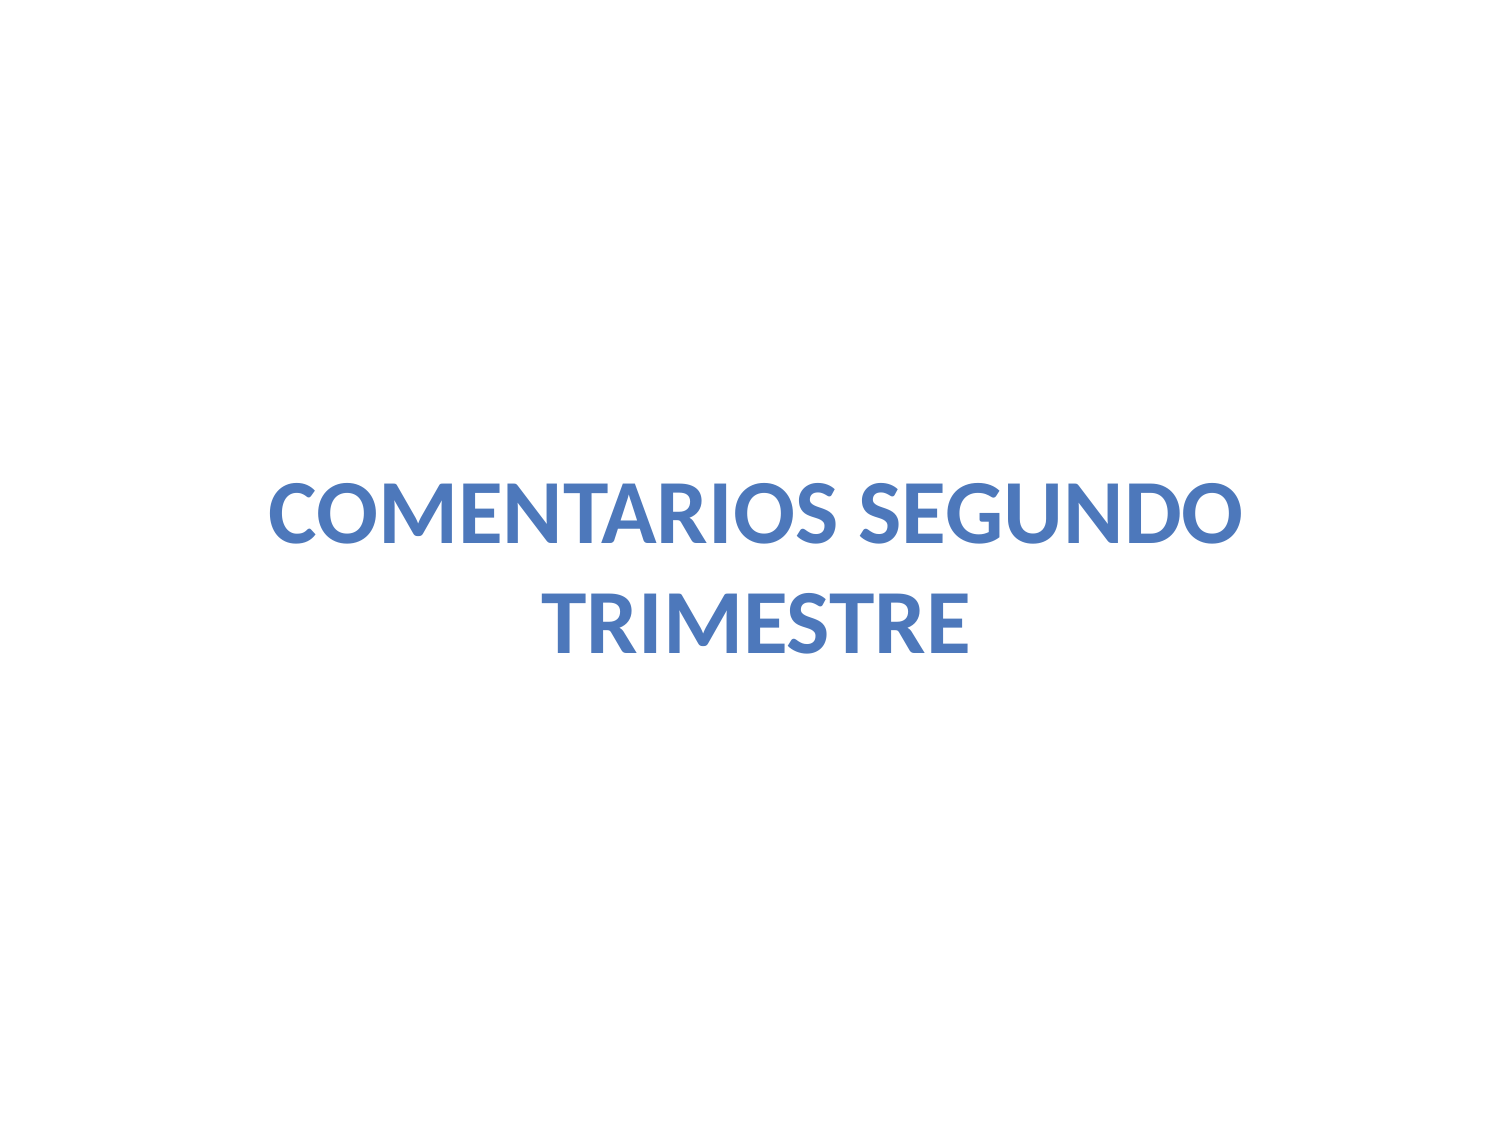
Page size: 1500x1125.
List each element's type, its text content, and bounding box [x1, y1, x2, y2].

text_box Comentarios SEGUNDO TRIMESTRE [100, 444, 1413, 681]
